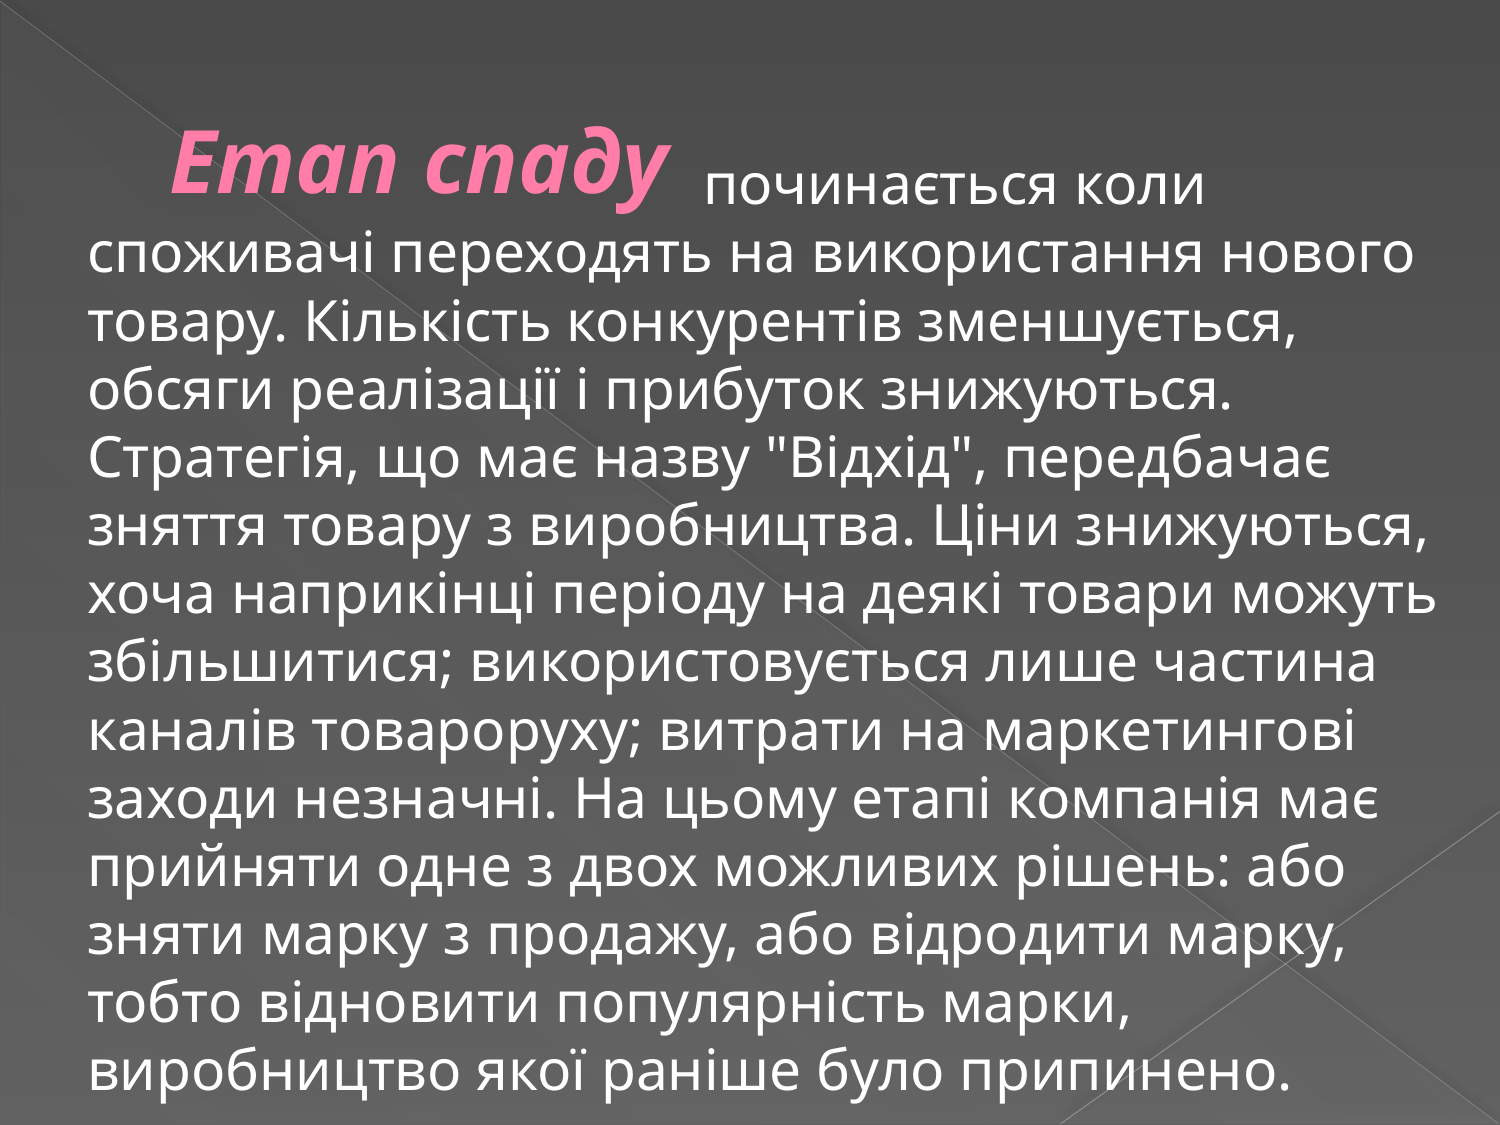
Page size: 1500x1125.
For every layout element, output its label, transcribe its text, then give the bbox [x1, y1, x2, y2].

title Етап спаду [75, 43, 1425, 140]
list починається коли споживачі переходять на використання нового товару. Кількість конкурентів зменшується, обсяги реалізації і прибуток знижуються. Стратегія, що має назву "Відхід", передбачає зняття товару з виробництва. Ціни знижуються, хоча наприкінці періоду на деякі товари можуть збільшитися; використовується лише частина каналів товароруху; витрати на маркетингові заходи незначні. На цьому етапі компанія має прийняти одне з двох можливих рішень: або зняти марку з продажу, або відродити марку, тобто відновити популярність марки, виробництво якої раніше було припинено. [0, 140, 1500, 1125]
